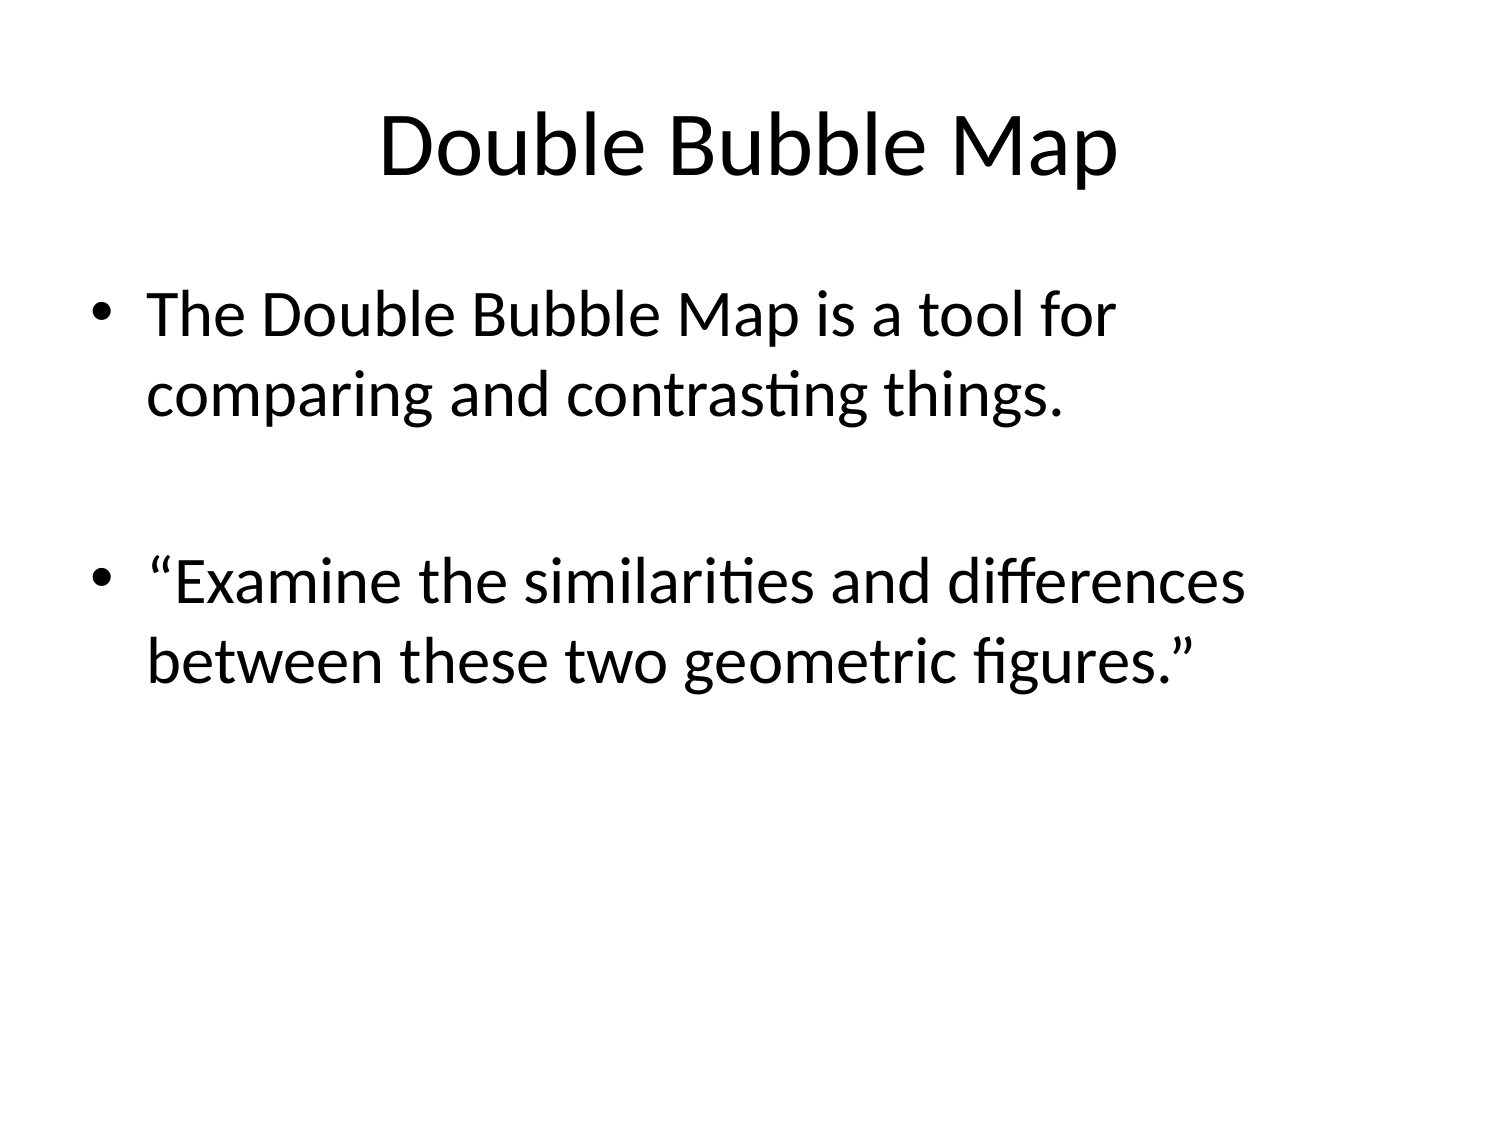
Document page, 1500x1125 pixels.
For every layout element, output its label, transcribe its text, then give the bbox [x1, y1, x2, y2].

title Double Bubble Map [75, 45, 1425, 233]
list The Double Bubble Map is a tool for comparing and contrasting things. “Examine the similarities and differences between these two geometric figures.” [75, 262, 1425, 1005]
